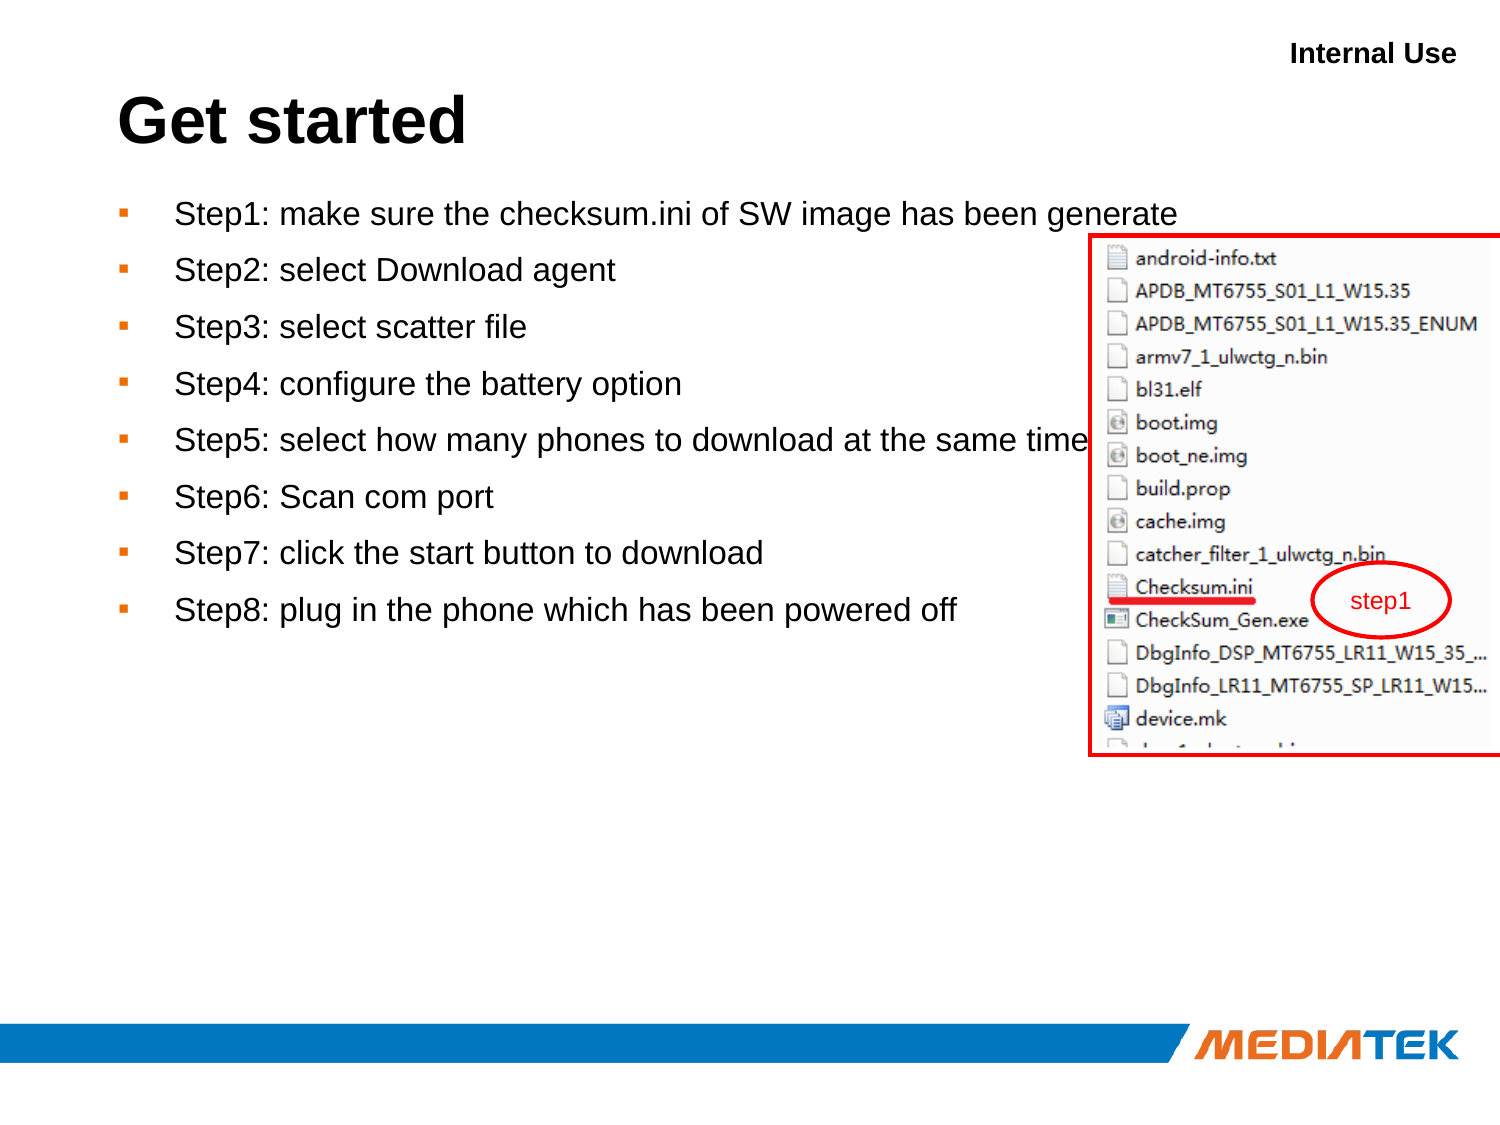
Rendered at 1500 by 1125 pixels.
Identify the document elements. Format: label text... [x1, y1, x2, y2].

title Get started [101, 62, 1425, 172]
list Step1: make sure the checksum.ini of SW image has been generate Step2: select Download agent Step3: select scatter file Step4: configure the battery option Step5: select how many phones to download at the same time Step6: Scan com port Step7: click the start button to download Step8: plug in the phone which has been powered off [102, 184, 1425, 998]
picture [1091, 237, 1500, 754]
picture [0, 1023, 1459, 1063]
